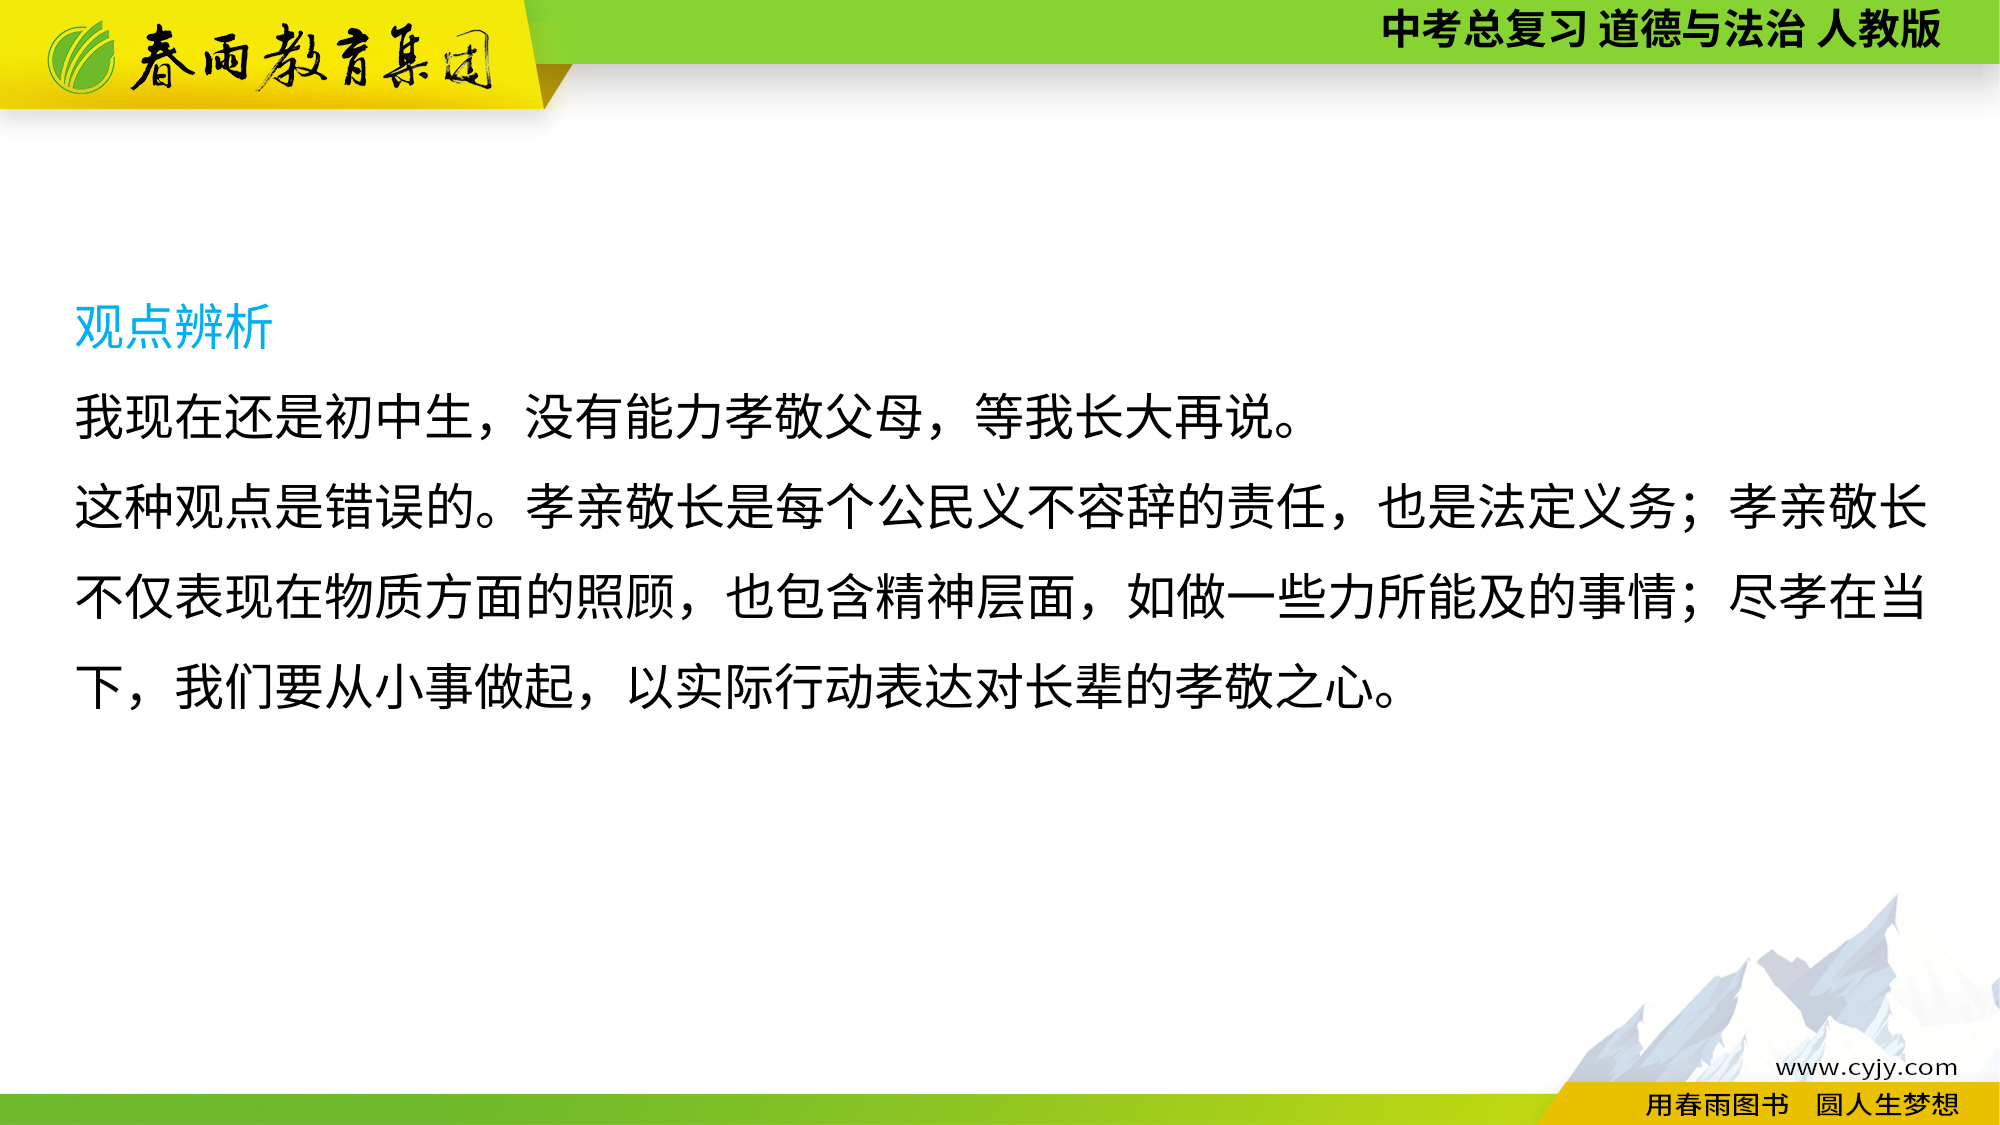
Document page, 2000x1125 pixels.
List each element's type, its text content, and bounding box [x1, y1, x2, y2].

picture [0, 0, 2000, 1125]
list 观点辨析 我现在还是初中生，没有能力孝敬父母，等我长大再说。 这种观点是错误的。孝亲敬长是每个公民义不容辞的责任，也是法定义务；孝亲敬长不仅表现在物质方面的照顾，也包含精神层面，如做一些力所能及的事情；尽孝在当下，我们要从小事做起，以实际行动表达对长辈的孝敬之心。 [59, 258, 1944, 728]
